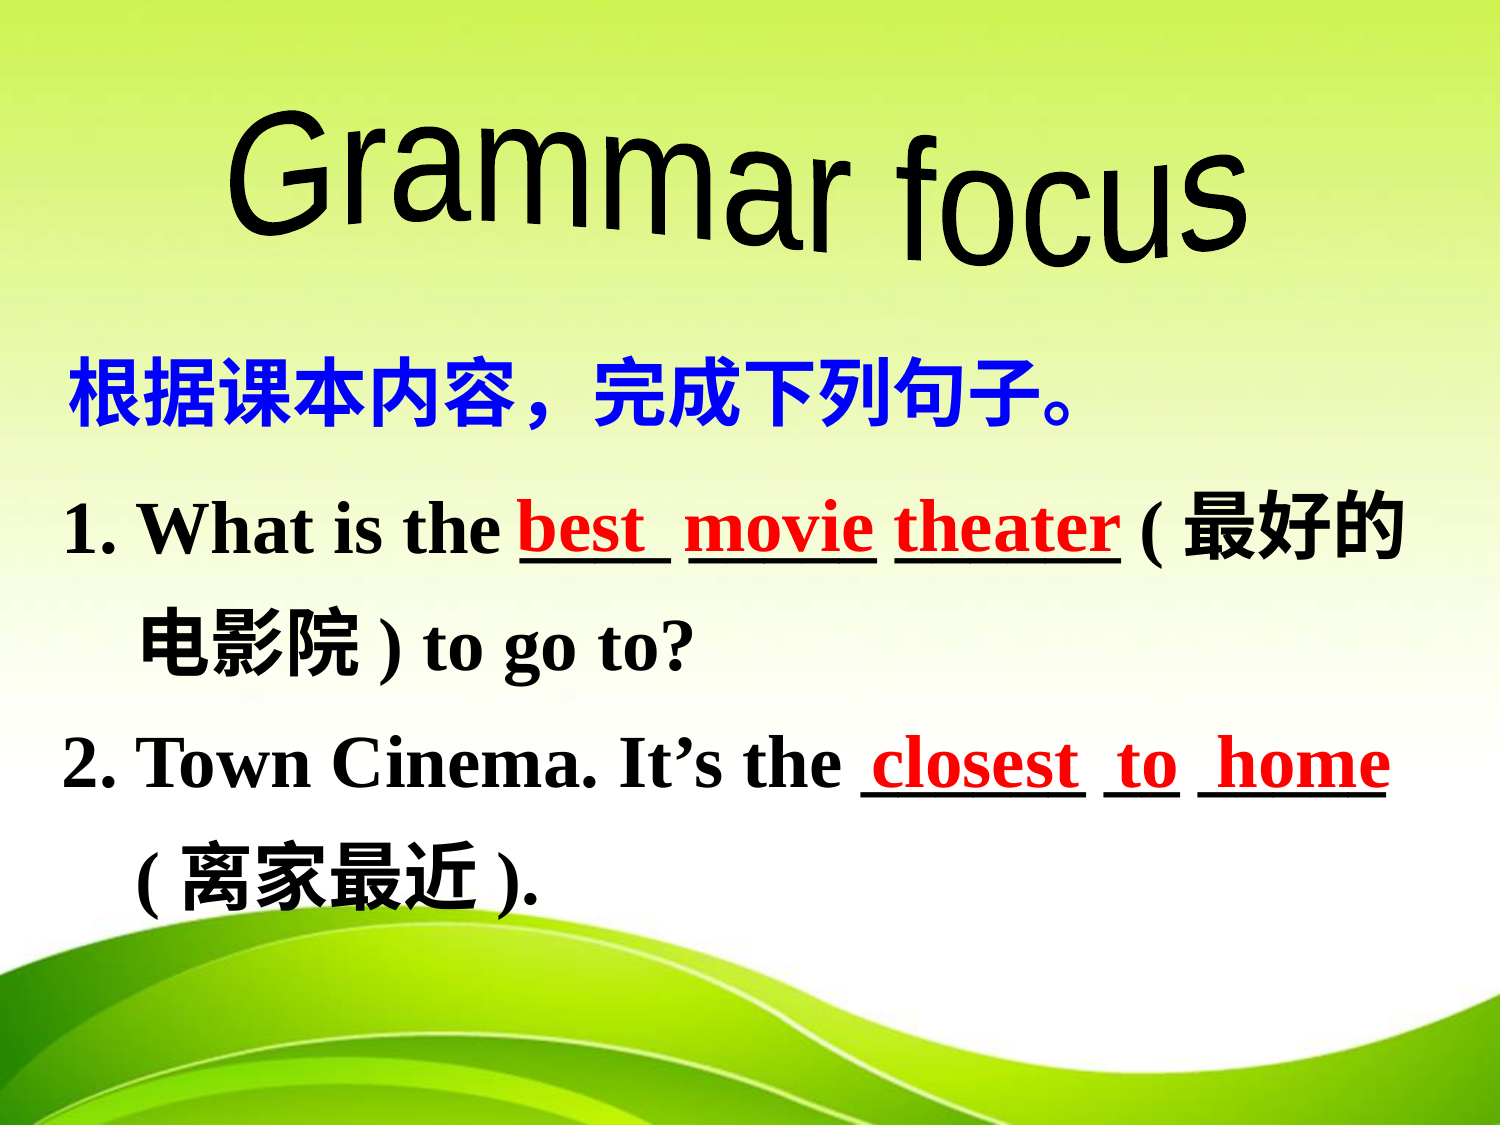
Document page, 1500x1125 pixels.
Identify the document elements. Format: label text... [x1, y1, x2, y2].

text_box closest to home [856, 687, 1471, 811]
text_box 根据课本内容，完成下列句子。 [53, 330, 1270, 433]
text_box best movie theater [501, 451, 1270, 574]
text_box 1. What is the ____ _____ ______ (最好的电影院) to go to? 2. Town Cinema. It’s the ______ __ _____ (离家最近). [47, 444, 1436, 972]
picture [0, 0, 1500, 1125]
